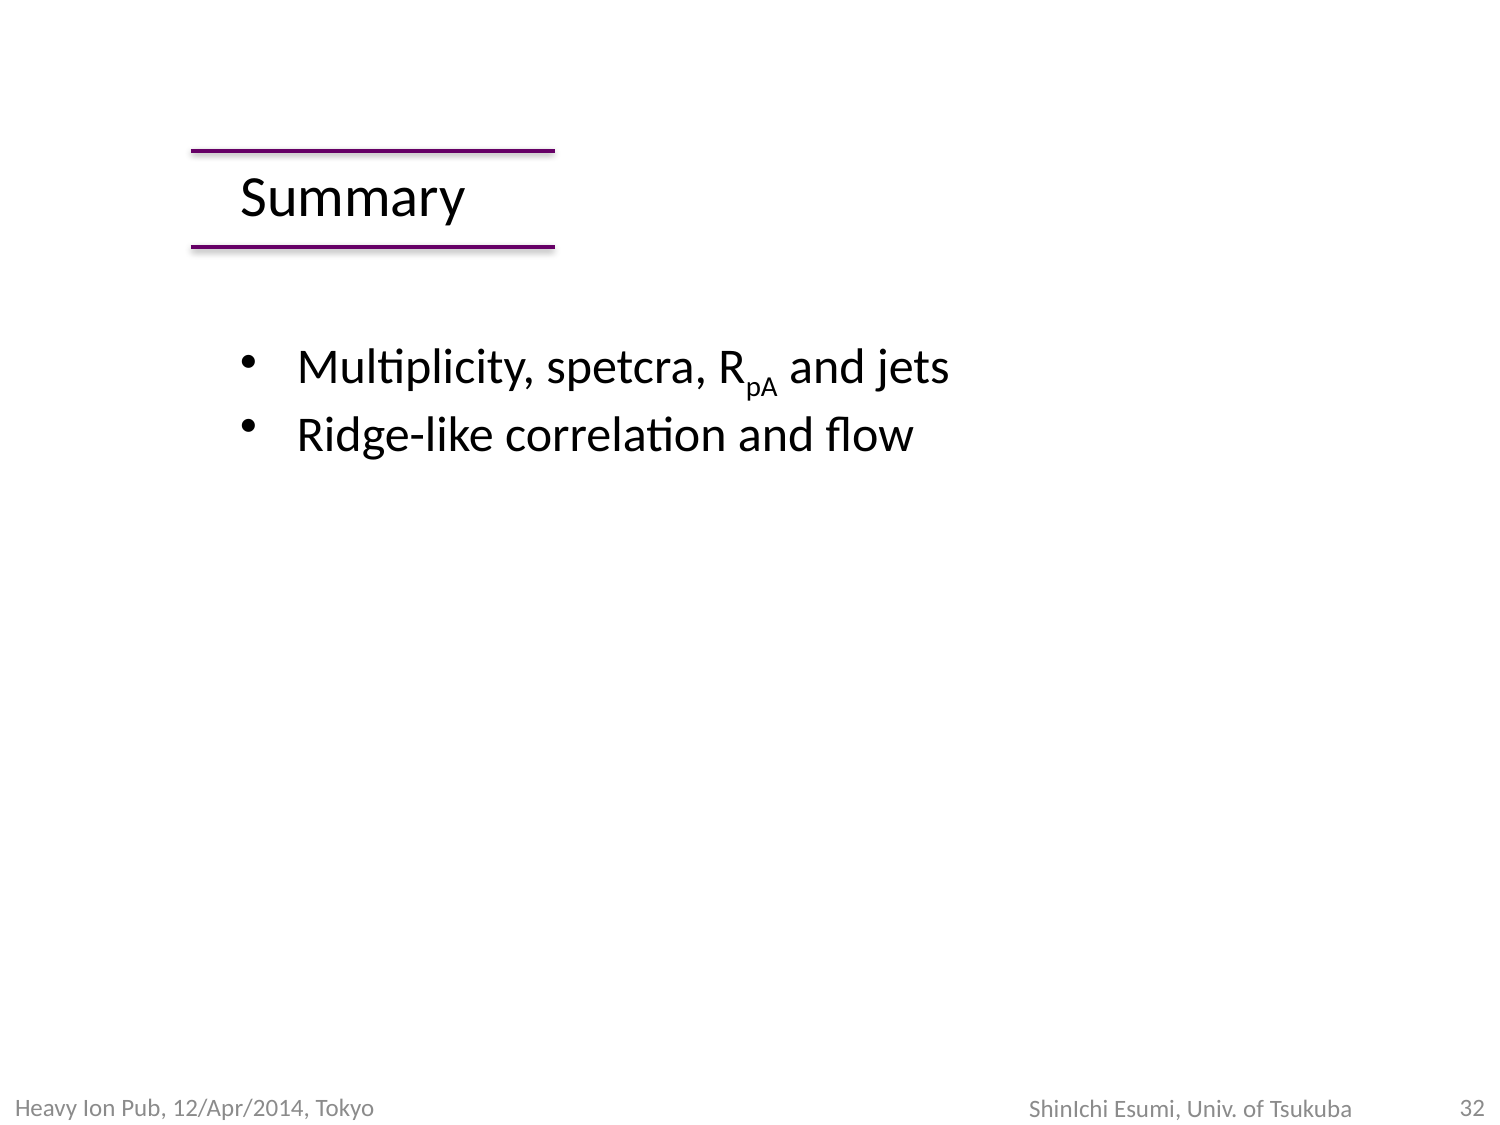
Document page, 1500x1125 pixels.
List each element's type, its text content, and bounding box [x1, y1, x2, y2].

text_box Summary Multiplicity, spetcra, RpA and jets Ridge-like correlation and flow [225, 151, 1037, 550]
slide_number Heavy Ion Pub, 12/Apr/2014, Tokyo [0, 1087, 405, 1125]
slide_number 32 [1402, 1087, 1500, 1125]
footer ShinIchi Esumi, Univ. of Tsukuba [1001, 1087, 1381, 1125]
